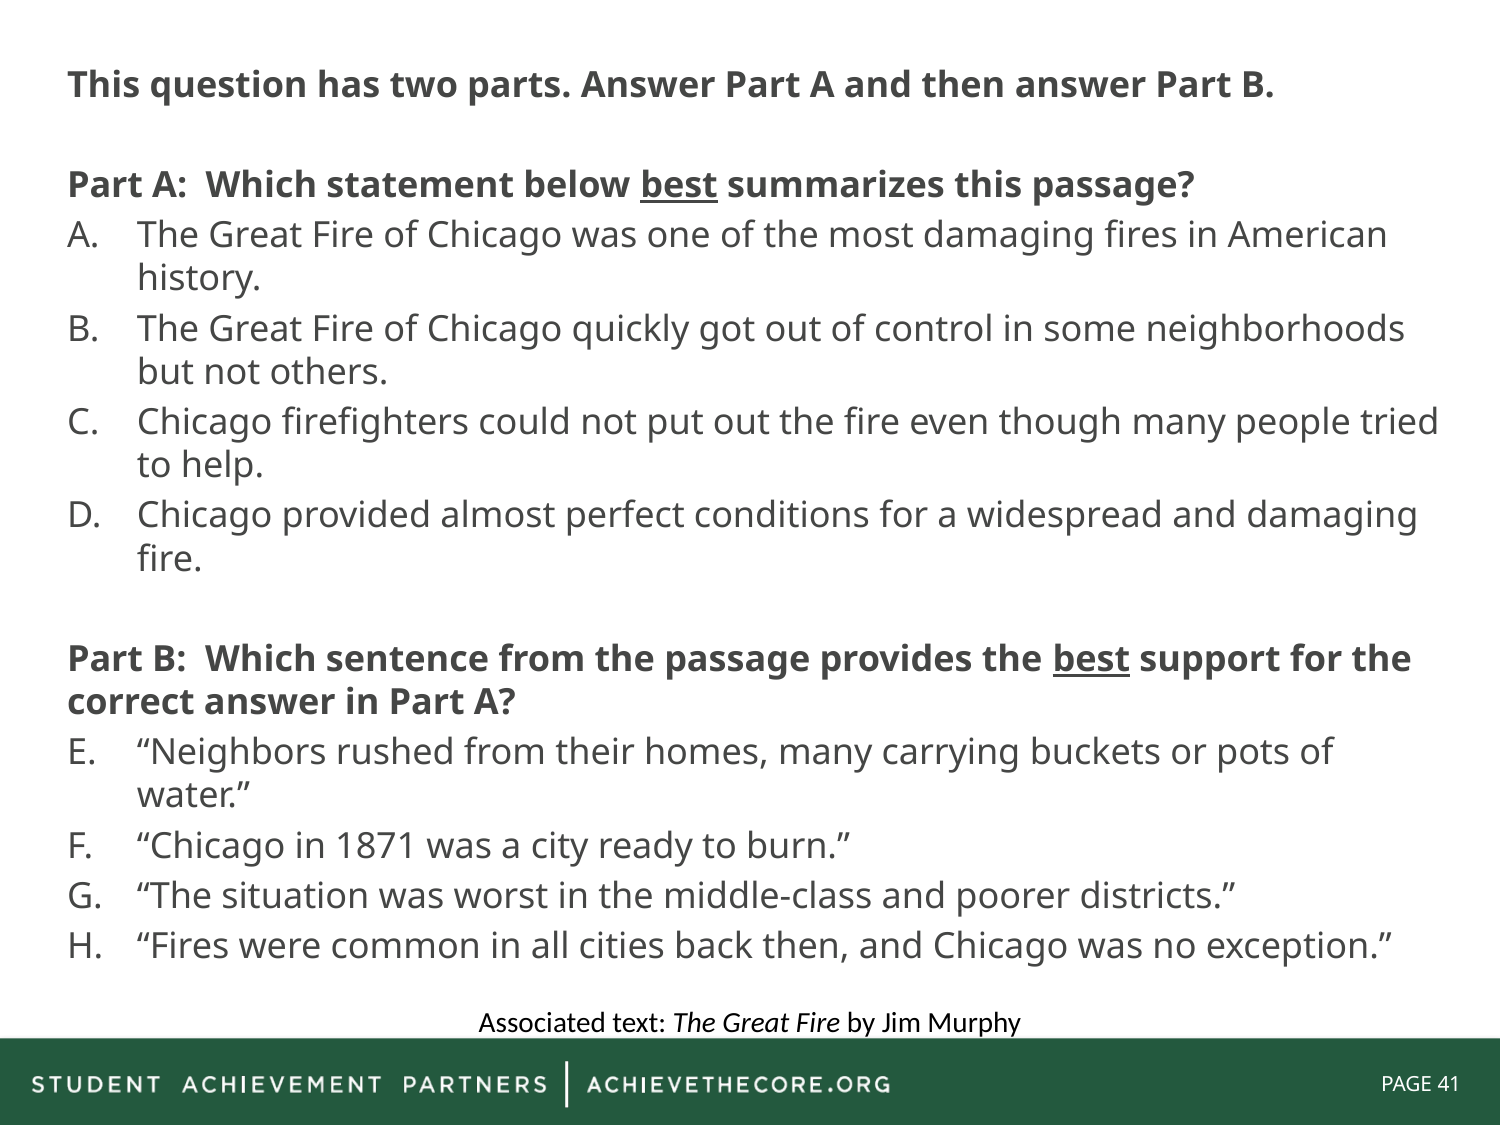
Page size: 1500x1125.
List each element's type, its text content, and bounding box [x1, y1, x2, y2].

text_box Associated text: The Great Fire by Jim Murphy [0, 995, 1500, 1046]
list This question has two parts. Answer Part A and then answer Part B. Part A: Which statement below best summarizes this passage? The Great Fire of Chicago was one of the most damaging fires in American history. The Great Fire of Chicago quickly got out of control in some neighborhoods but not others. Chicago firefighters could not put out the fire even though many people tried to help. Chicago provided almost perfect conditions for a widespread and damaging fire. Part B: Which sentence from the passage provides the best support for the correct answer in Part A? “Neighbors rushed from their homes, many carrying buckets or pots of water.” “Chicago in 1871 was a city ready to burn.” “The situation was worst in the middle-class and poorer districts.” “Fires were common in all cities back then, and Chicago was no exception.” [52, 53, 1461, 975]
